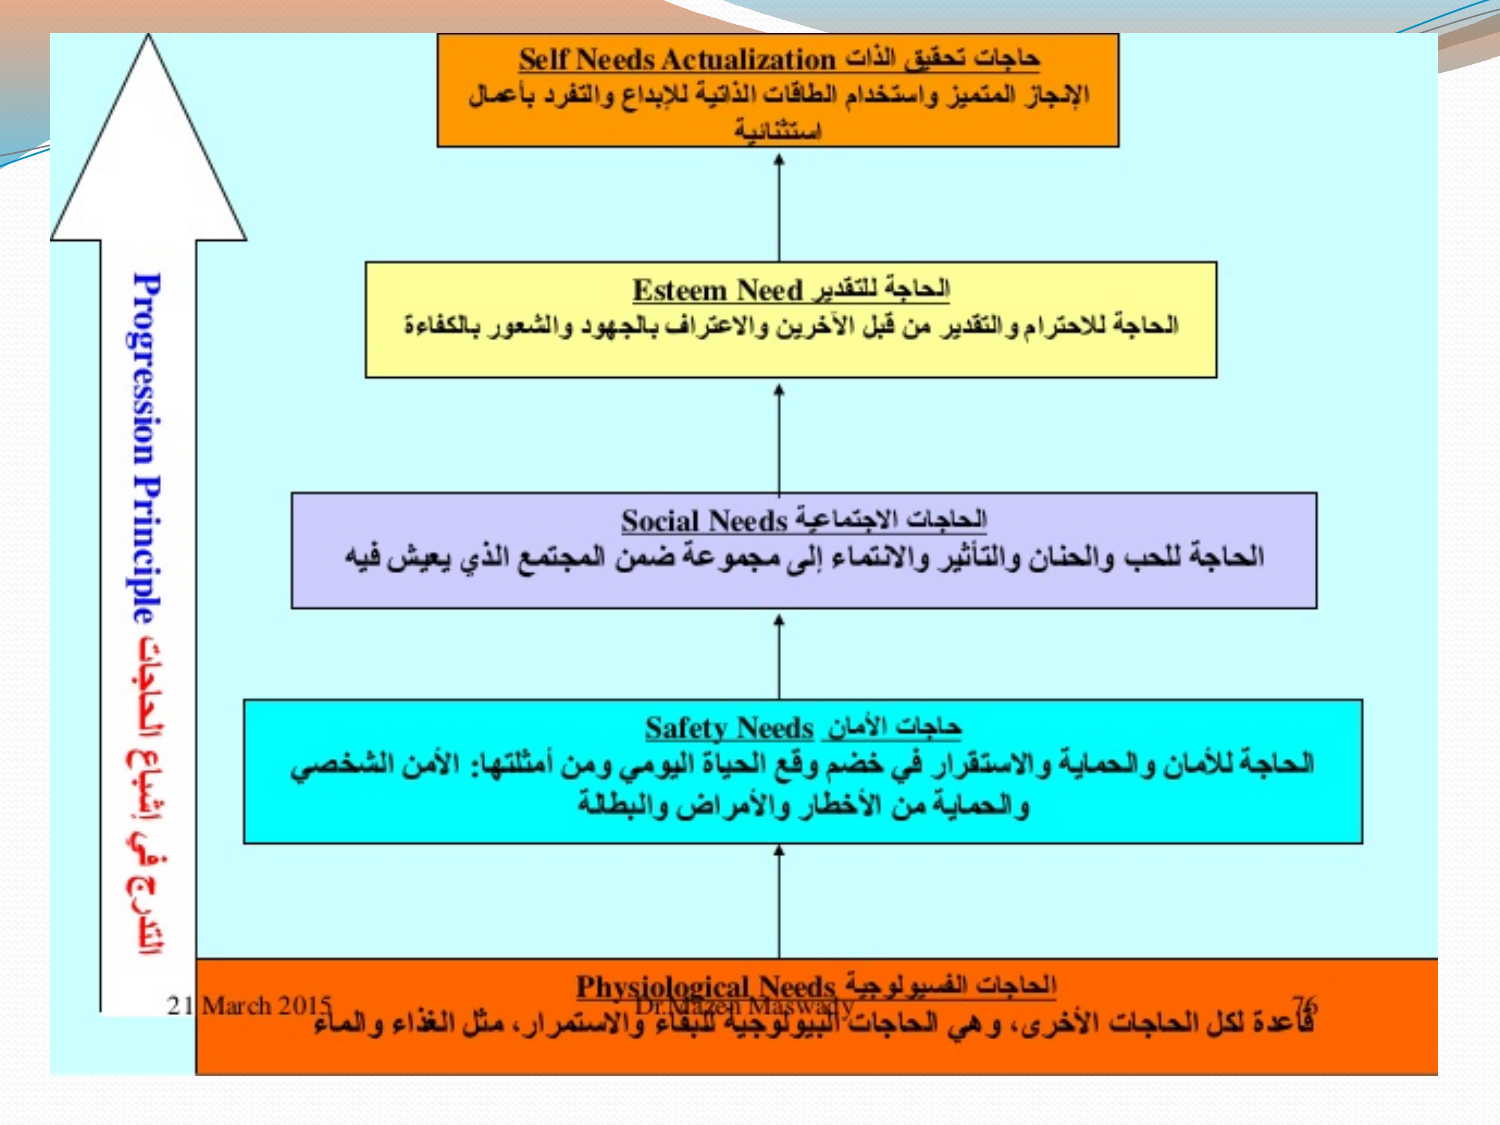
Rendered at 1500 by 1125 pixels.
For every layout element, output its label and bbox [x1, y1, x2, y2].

picture [49, 33, 1438, 1076]
